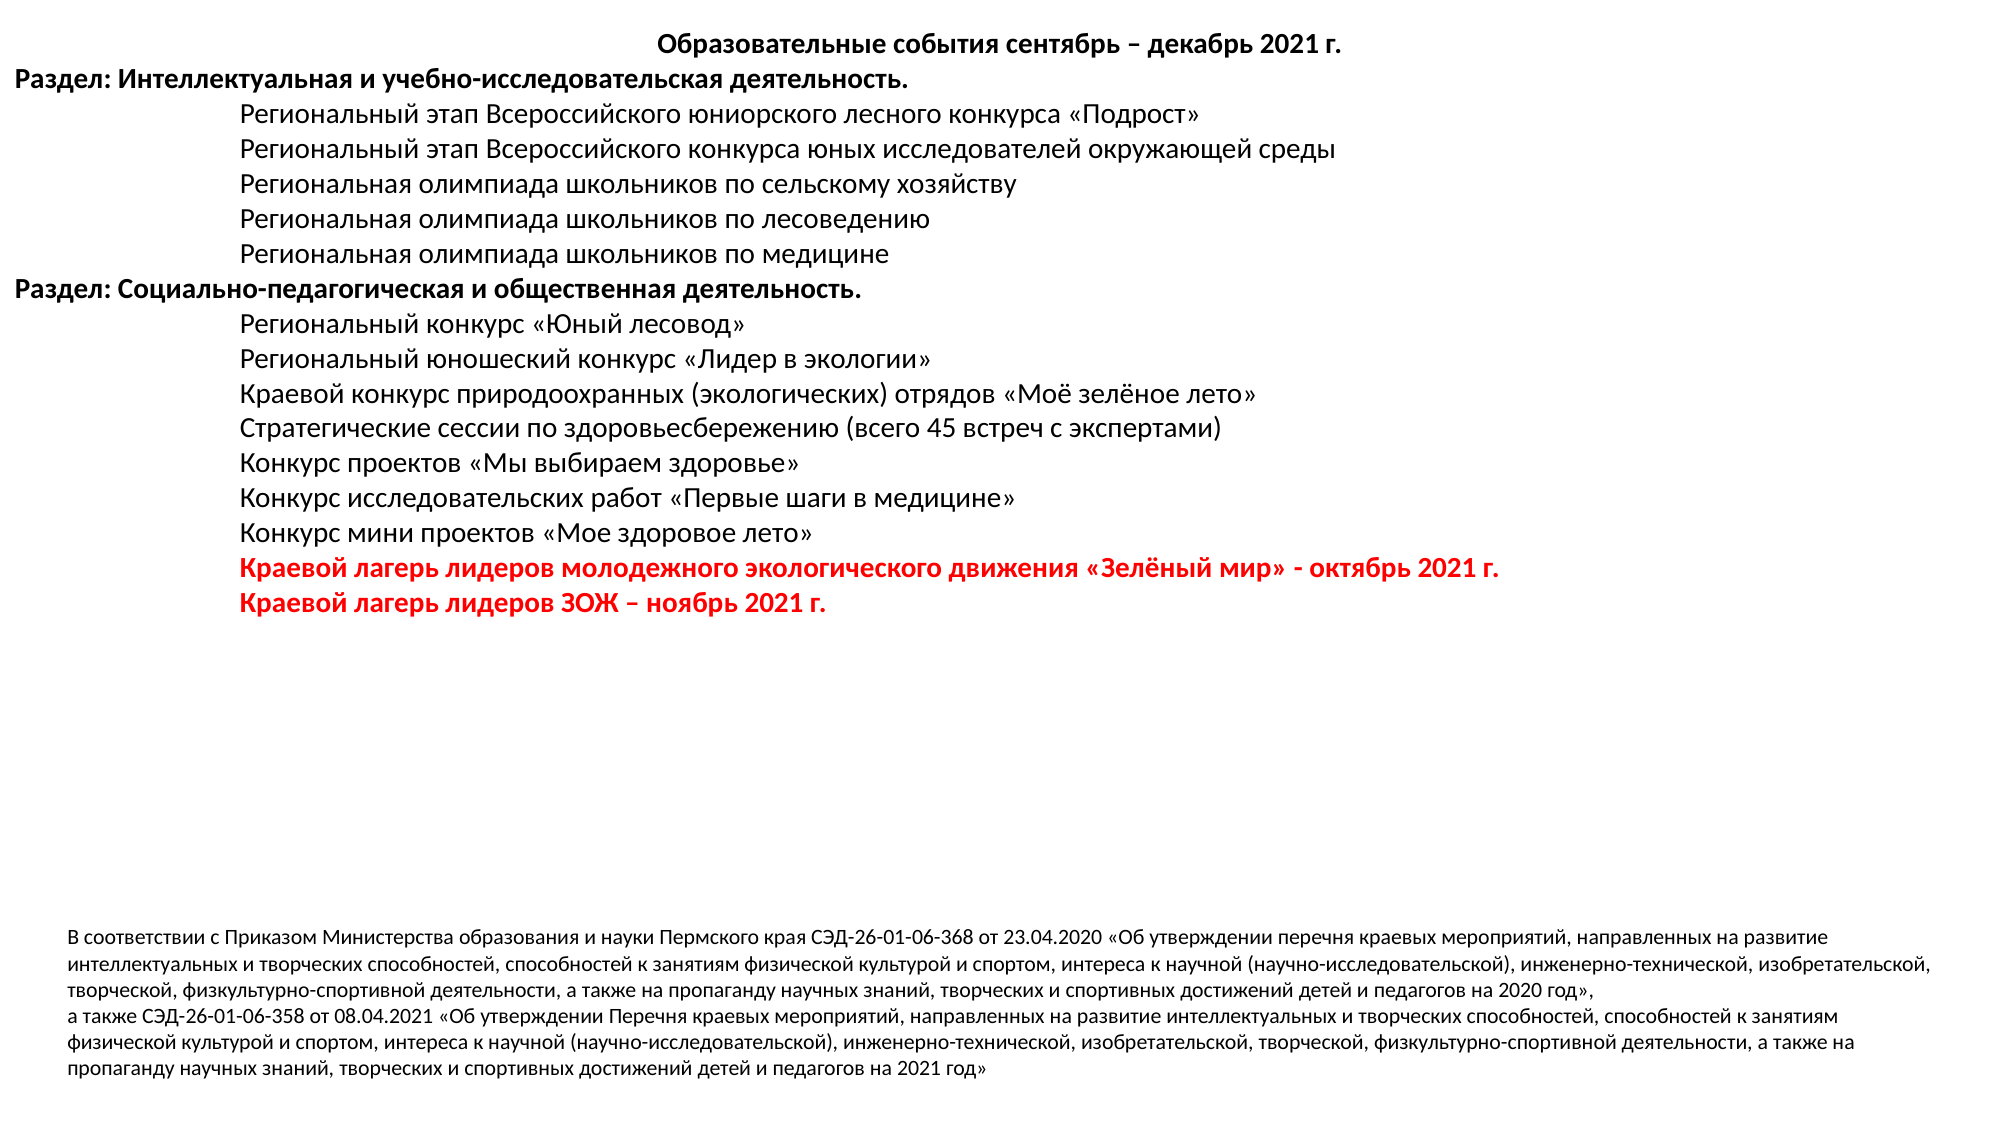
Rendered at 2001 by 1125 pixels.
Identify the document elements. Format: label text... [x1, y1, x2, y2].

text_box В соответствии с Приказом Министерства образования и науки Пермского края СЭД-26-01-06-368 от 23.04.2020 «Об утверждении перечня краевых мероприятий, направленных на развитие интеллектуальных и творческих способностей, способностей к занятиям физической культурой и спортом, интереса к научной (научно-исследовательской), инженерно-технической, изобретательской, творческой, физкультурно-спортивной деятельности, а также на пропаганду научных знаний, творческих и спортивных достижений детей и педагогов на 2020 год», а также СЭД-26-01-06-358 от 08.04.2021 «Об утверждении Перечня краевых мероприятий, направленных на развитие интеллектуальных и творческих способностей, способностей к занятиям физической культурой и спортом, интереса к научной (научно-исследовательской), инженерно-технической, изобретательской, творческой, физкультурно-спортивной деятельности, а также на пропаганду научных знаний, творческих и спортивных достижений детей и педагогов на 2021 год» [52, 915, 1961, 1088]
text_box Образовательные события сентябрь – декабрь 2021 г. Раздел: Интеллектуальная и учебно-исследовательская деятельность. Региональный этап Всероссийского юниорского лесного конкурса «Подрост» Региональный этап Всероссийского конкурса юных исследователей окружающей среды Региональная олимпиада школьников по сельскому хозяйству Региональная олимпиада школьников по лесоведению Региональная олимпиада школьников по медицине Раздел: Социально-педагогическая и общественная деятельность. Региональный конкурс «Юный лесовод» Региональный юношеский конкурс «Лидер в экологии» Краевой конкурс природоохранных (экологических) отрядов «Моё зелёное лето» Стратегические сессии по здоровьесбережению (всего 45 встреч с экспертами) Конкурс проектов «Мы выбираем здоровье» Конкурс исследовательских работ «Первые шаги в медицине» Конкурс мини проектов «Мое здоровое лето» Краевой лагерь лидеров молодежного экологического движения «Зелёный мир» - октябрь 2021 г. Краевой лагерь лидеров ЗОЖ – ноябрь 2021 г. [0, 16, 2000, 626]
